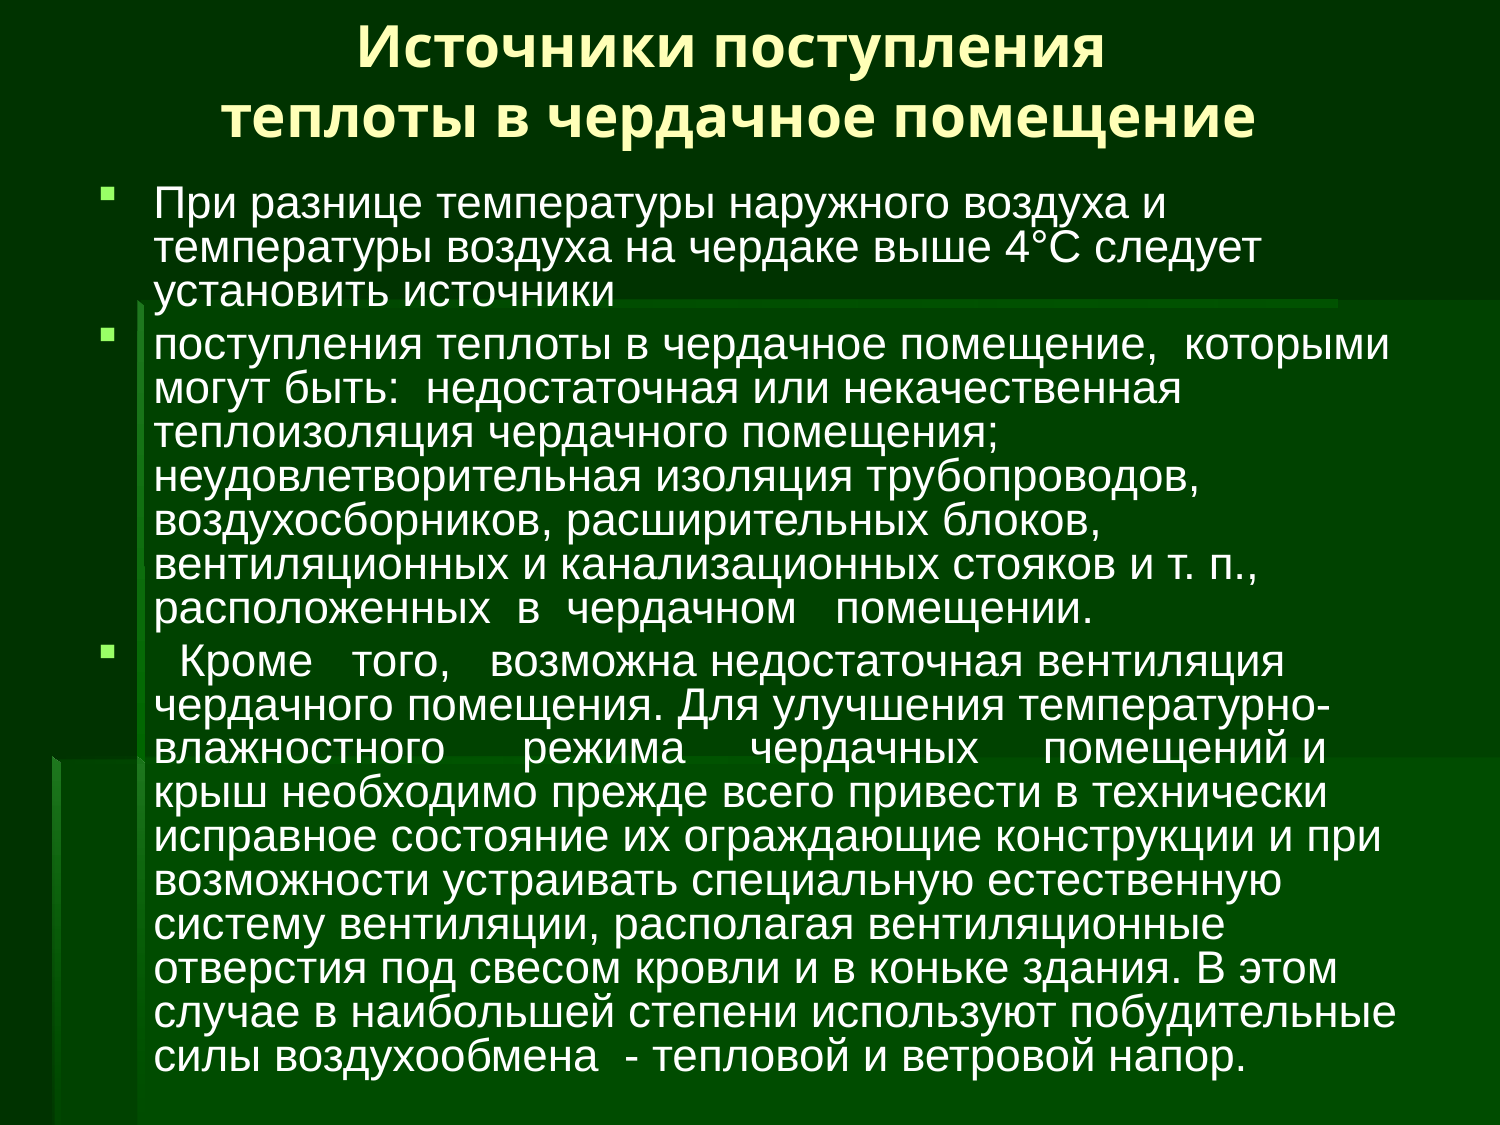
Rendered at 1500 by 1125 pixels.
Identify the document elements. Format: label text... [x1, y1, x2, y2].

list При разнице температуры наружного воздуха и температуры воздуха на чердаке выше 4°С следует установить источники поступления теплоты в чердачное помещение, которыми могут быть: недостаточная или некачественная теплоизоляция чердачного помещения; неудовлетворительная изоляция трубопроводов, воздухосборников, расширительных блоков, вентиляционных и канализационных стояков и т. п., расположенных в чердачном помещении. Кроме того, возможна недостаточная вентиляция чердачного помещения. Для улучшения температурно-влажностного режима чердачных помещений и крыш необходимо прежде всего привести в технически исправное состояние их ограждающие конструкции и при возможности устраивать специальную естественную систему вентиляции, располагая вентиляционные отверстия под свесом кровли и в коньке здания. В этом случае в наибольшей степени используют побудительные силы воздухообмена - тепловой и ветровой напор. [81, 175, 1452, 1102]
title Источники поступления теплоты в чердачное помещение [58, 0, 1435, 182]
